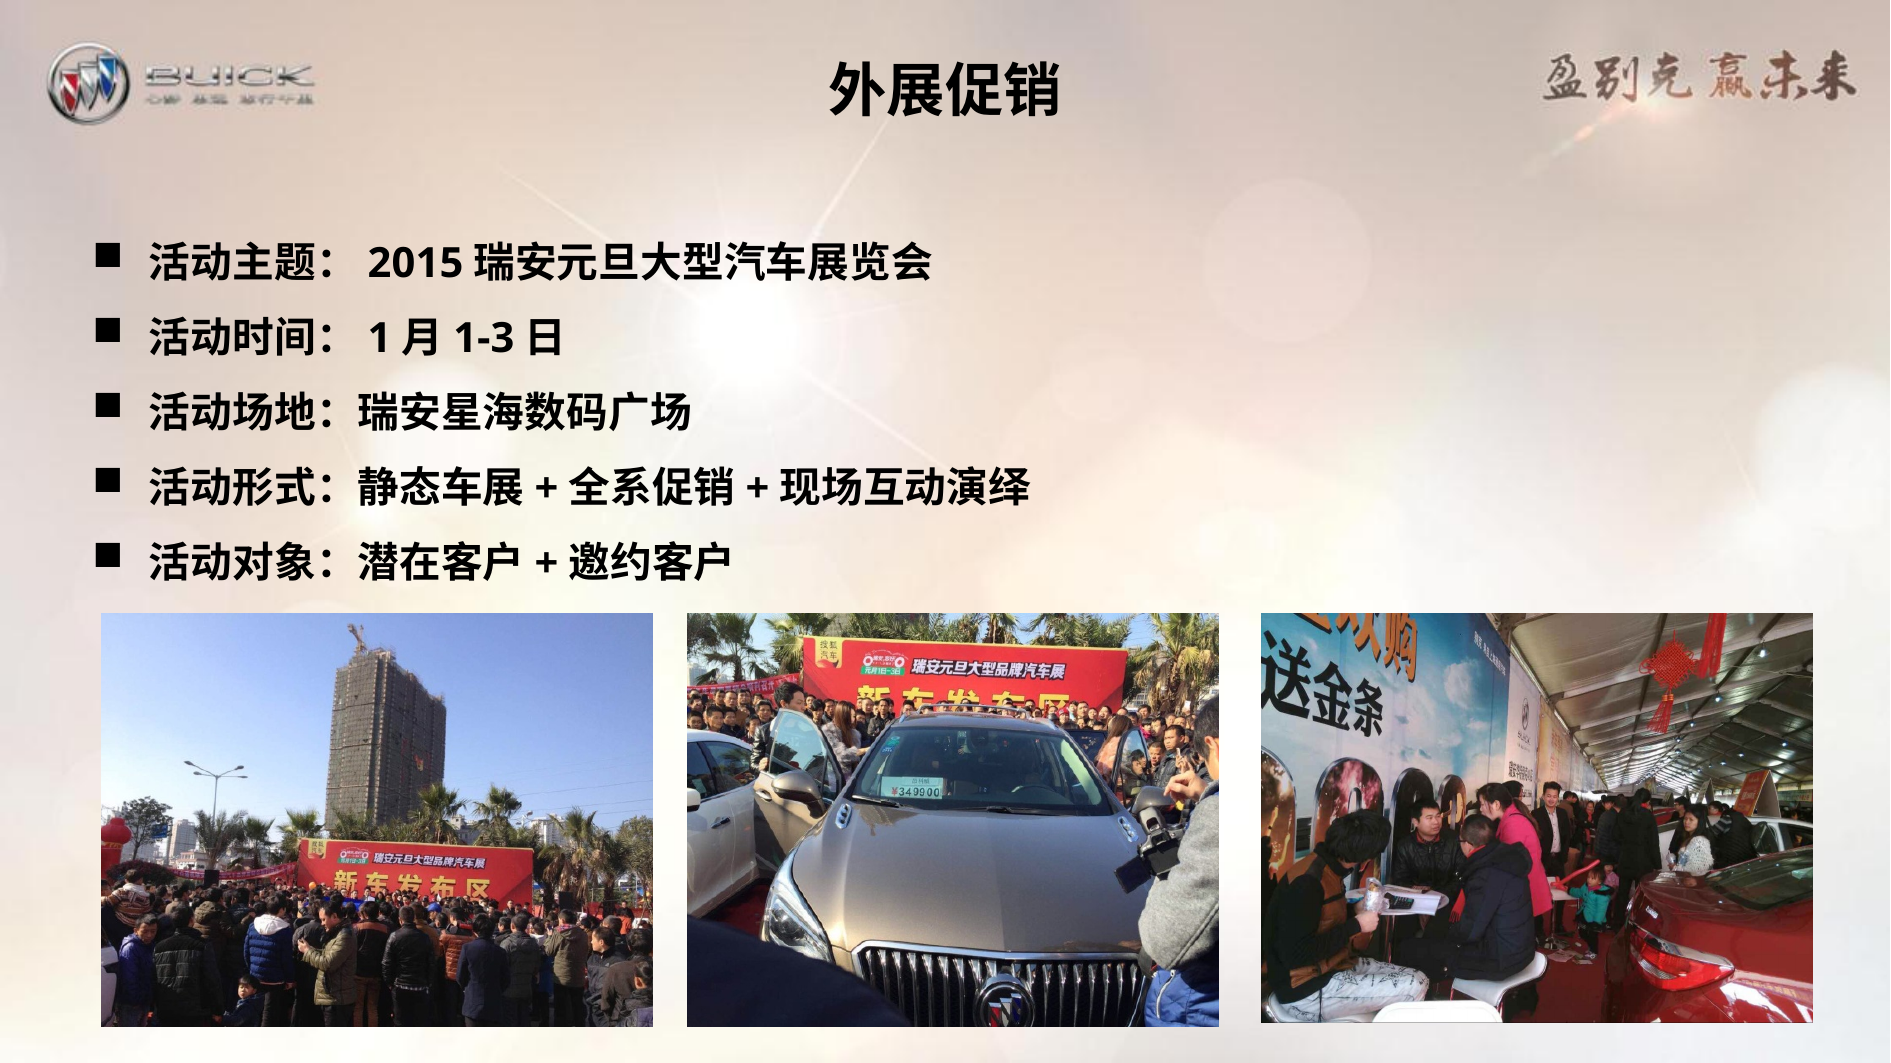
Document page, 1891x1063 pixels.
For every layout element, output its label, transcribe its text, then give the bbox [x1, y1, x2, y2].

title 外展促销 [94, 0, 1796, 178]
picture [0, 0, 1890, 1063]
text_box 活动主题：2015瑞安元旦大型汽车展览会 活动时间：1月1-3日 活动场地：瑞安星海数码广场 活动形式：静态车展+全系促销+现场互动演绎 活动对象：潜在客户+邀约客户 [77, 203, 1602, 653]
